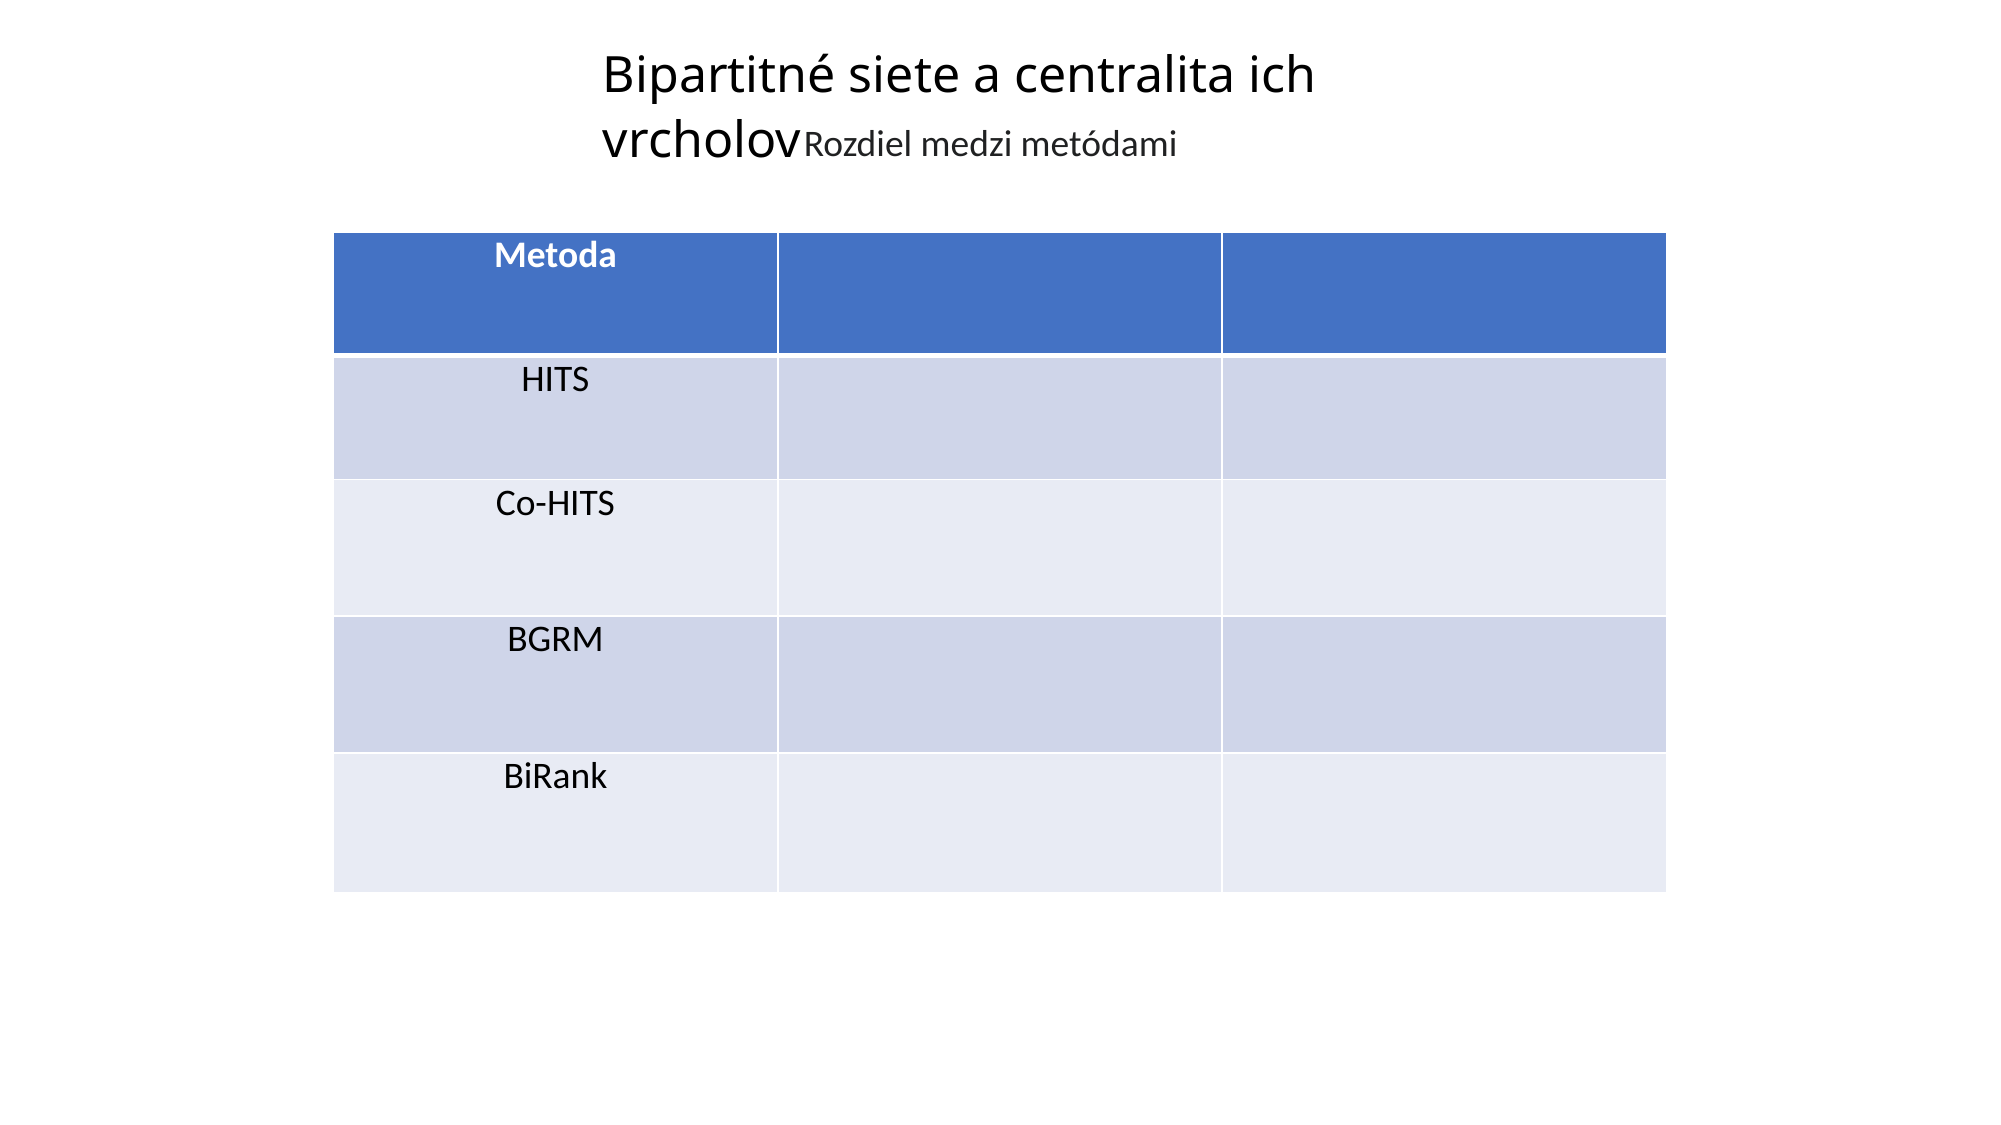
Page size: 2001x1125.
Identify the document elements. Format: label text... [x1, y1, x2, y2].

text_box Rozdiel medzi metódami [789, 108, 1211, 172]
text_box Bipartitné siete a centralita ich vrcholov [588, 31, 1412, 175]
